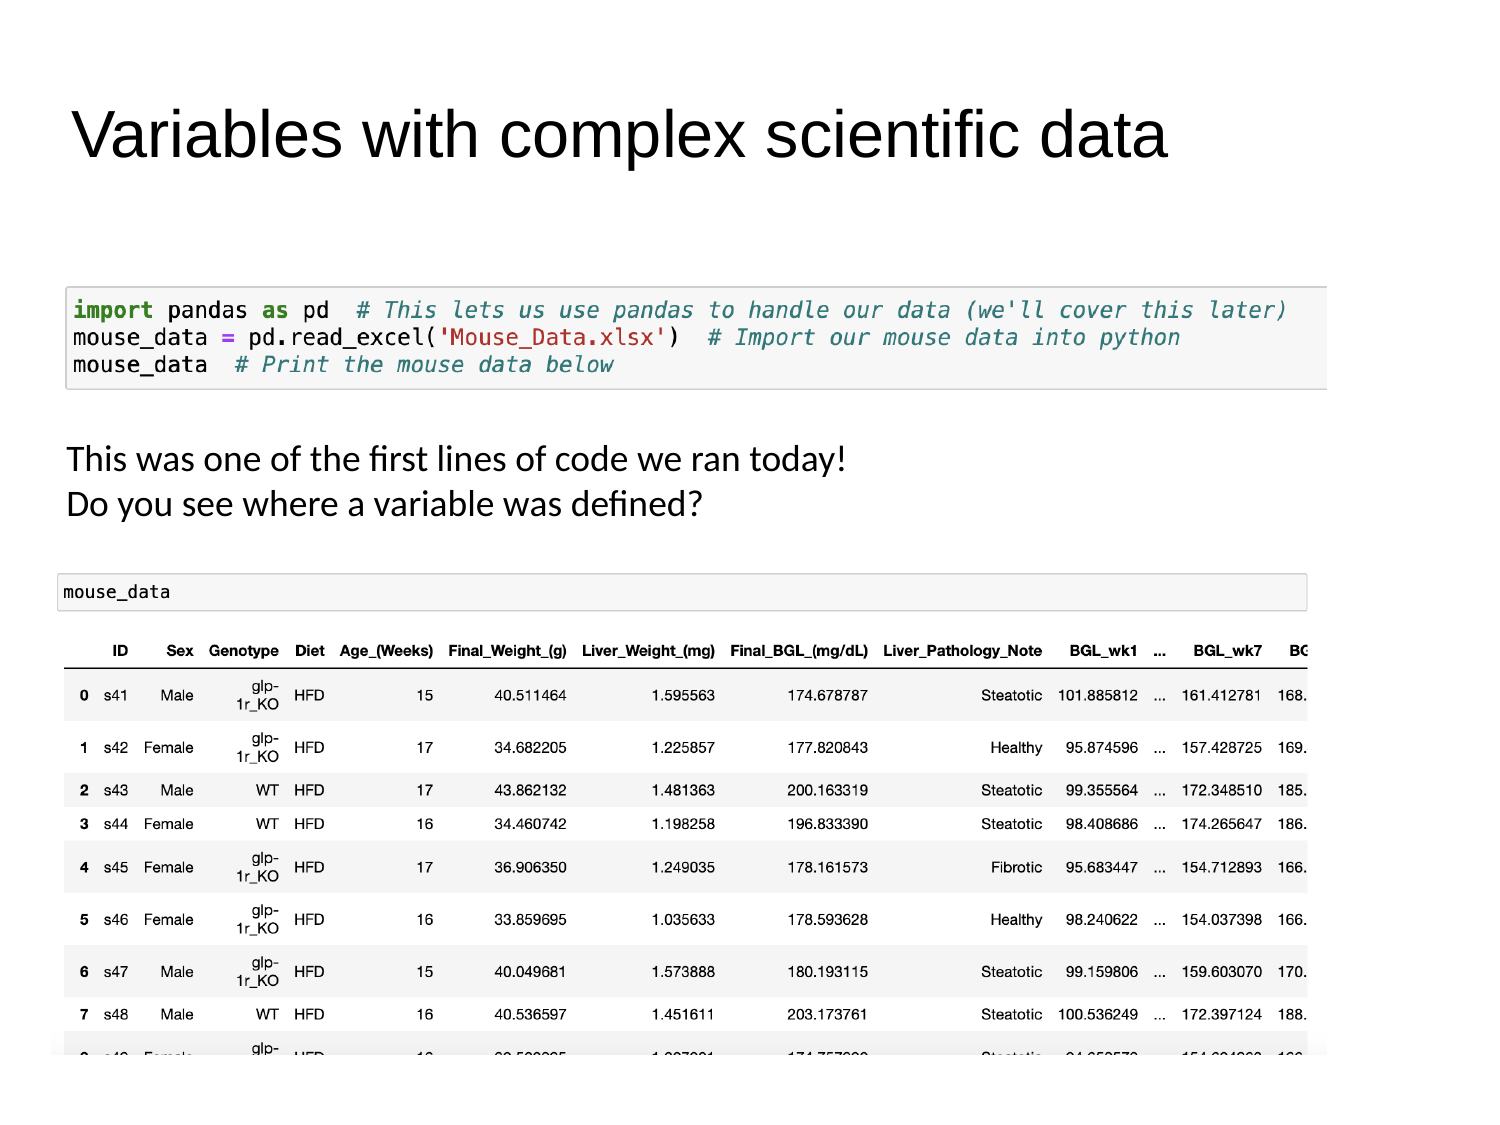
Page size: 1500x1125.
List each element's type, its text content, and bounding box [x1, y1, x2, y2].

picture [51, 272, 1327, 405]
text_box Variables with complex scientific data [56, 83, 1186, 179]
picture [51, 562, 1327, 1055]
text_box This was one of the first lines of code we ran today! Do you see where a variable was defined? [51, 426, 873, 532]
